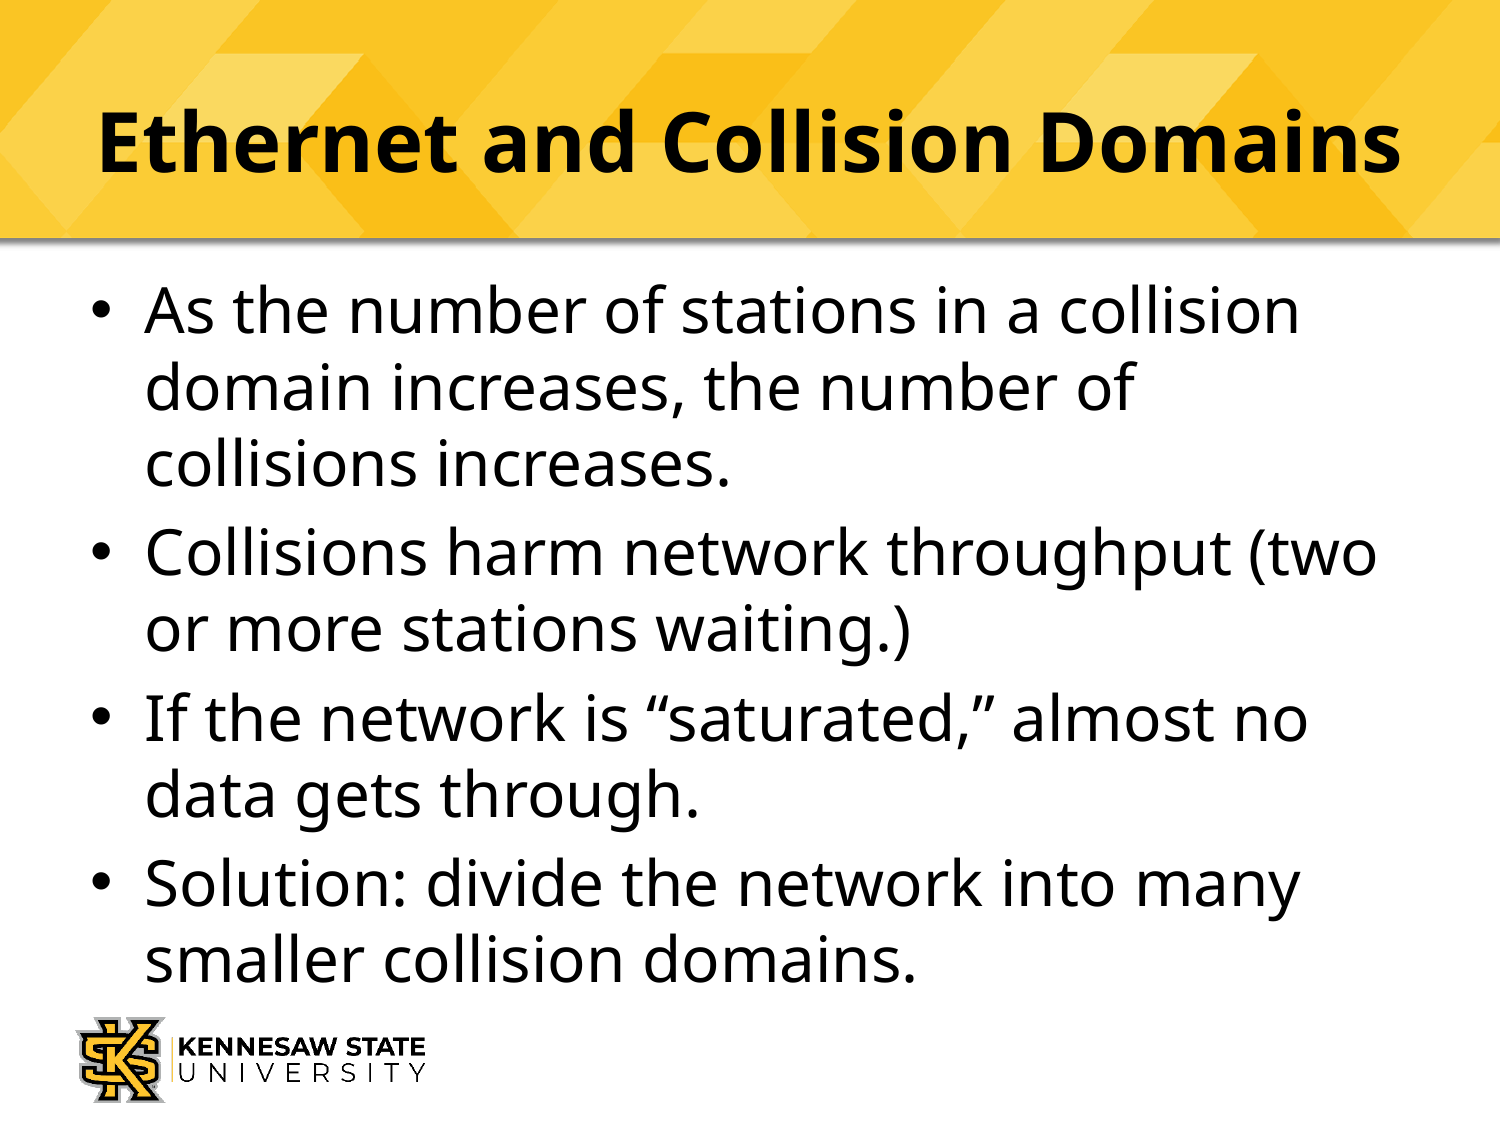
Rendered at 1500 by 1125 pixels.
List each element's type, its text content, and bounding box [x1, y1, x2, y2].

picture [75, 1017, 425, 1103]
list As the number of stations in a collision domain increases, the number of collisions increases. Collisions harm network throughput (two or more stations waiting.) If the network is “saturated,” almost no data gets through. Solution: divide the network into many smaller collision domains. [75, 262, 1425, 1005]
title Ethernet and Collision Domains [75, 45, 1425, 233]
picture [0, 0, 1500, 251]
